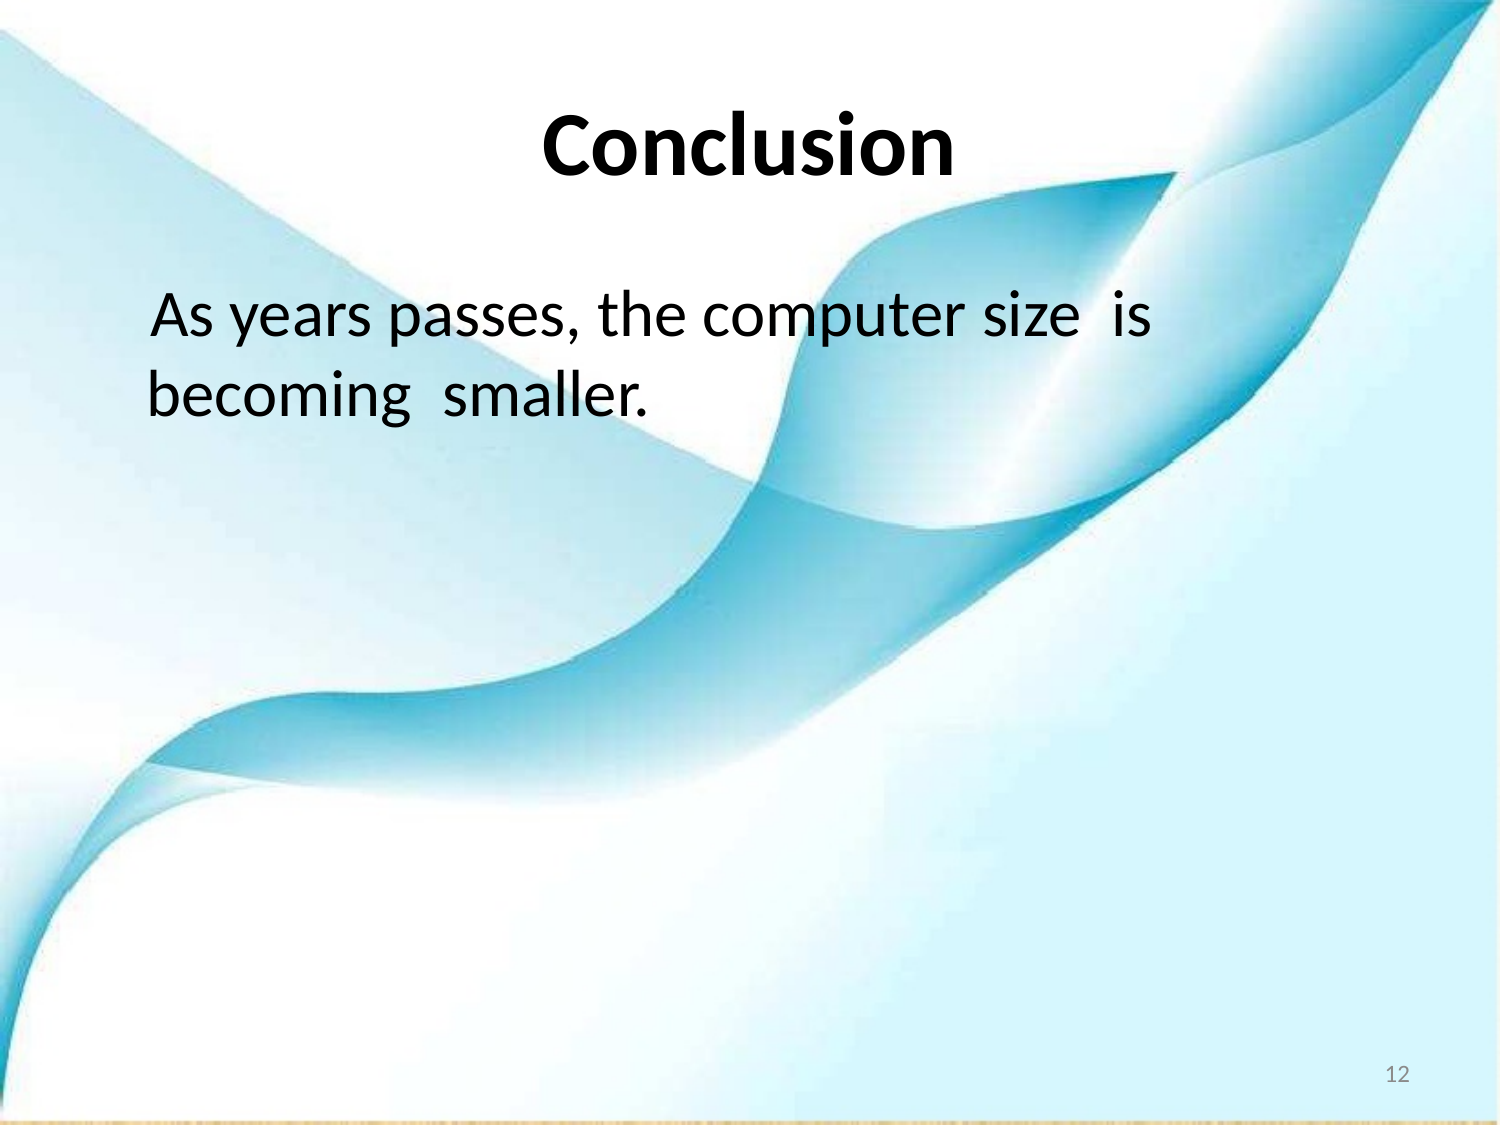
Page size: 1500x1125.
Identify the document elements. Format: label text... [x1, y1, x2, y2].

title Conclusion [74, 44, 1426, 233]
picture [0, 0, 1500, 1125]
list As years passes, the computer size is becoming smaller. [74, 262, 1426, 1006]
slide_number 12 [1074, 1042, 1425, 1103]
